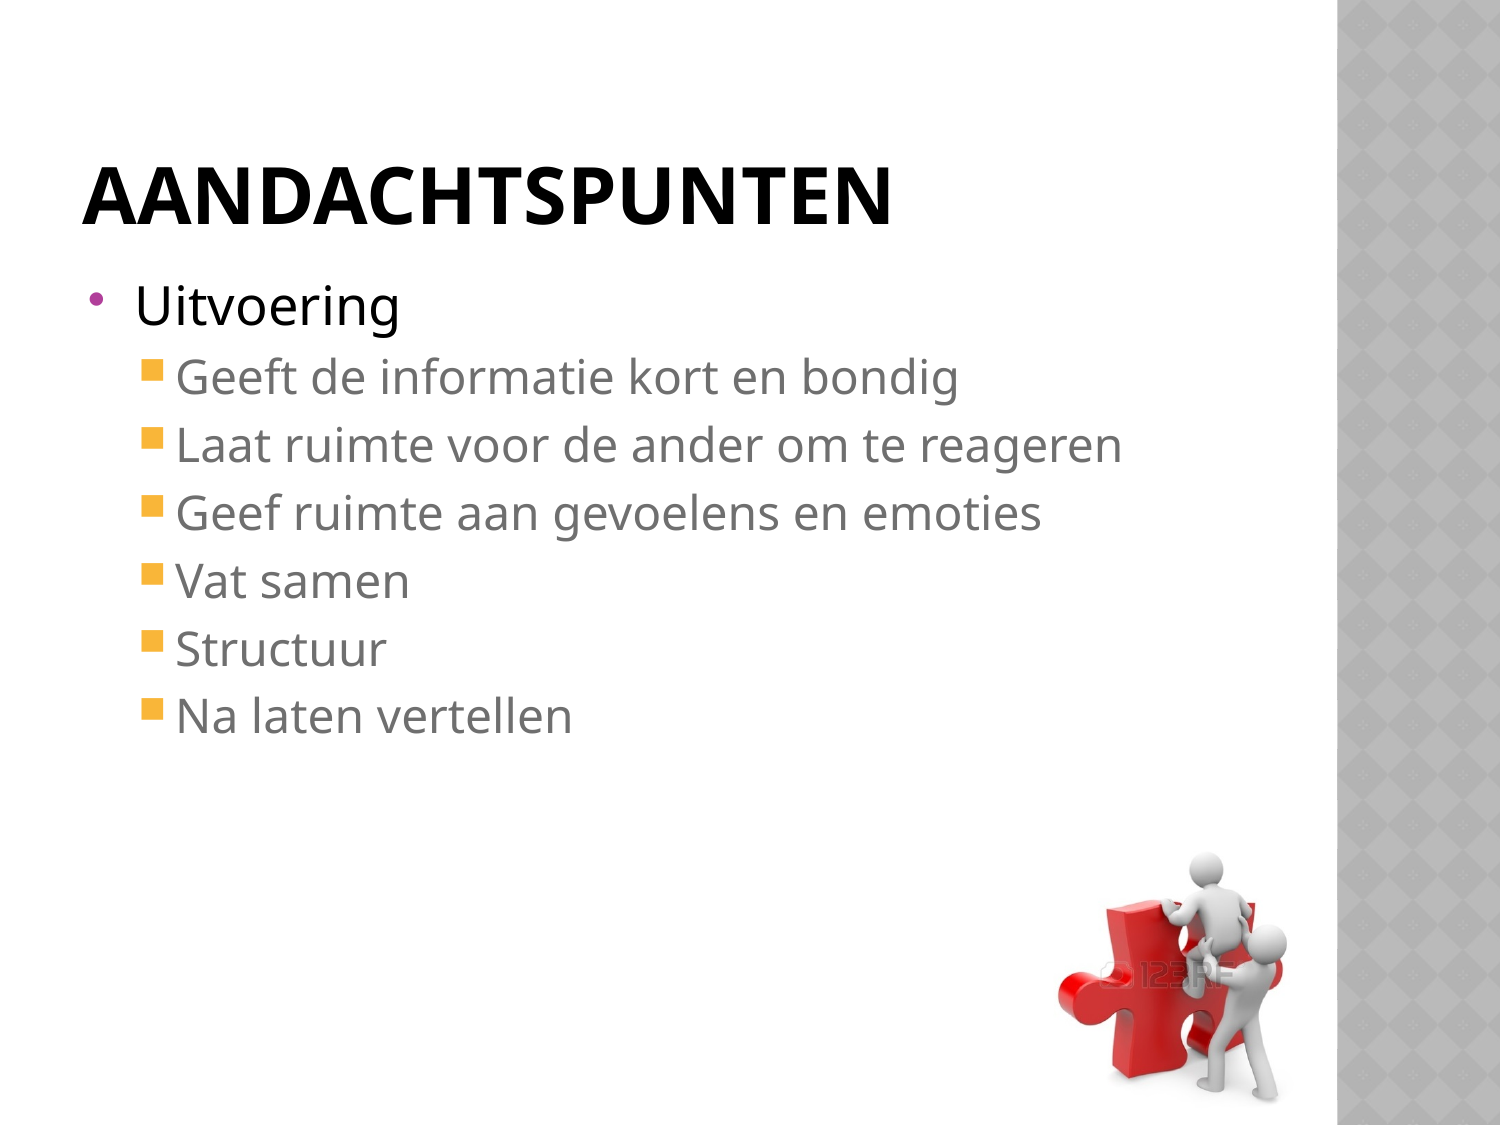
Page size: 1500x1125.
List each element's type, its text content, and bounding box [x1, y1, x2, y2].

list Uitvoering Geeft de informatie kort en bondig Laat ruimte voor de ander om te reageren Geef ruimte aan gevoelens en emoties Vat samen Structuur Na laten vertellen [75, 264, 1263, 1059]
title aandachtspunten [75, 52, 1263, 240]
picture [1021, 823, 1324, 1125]
